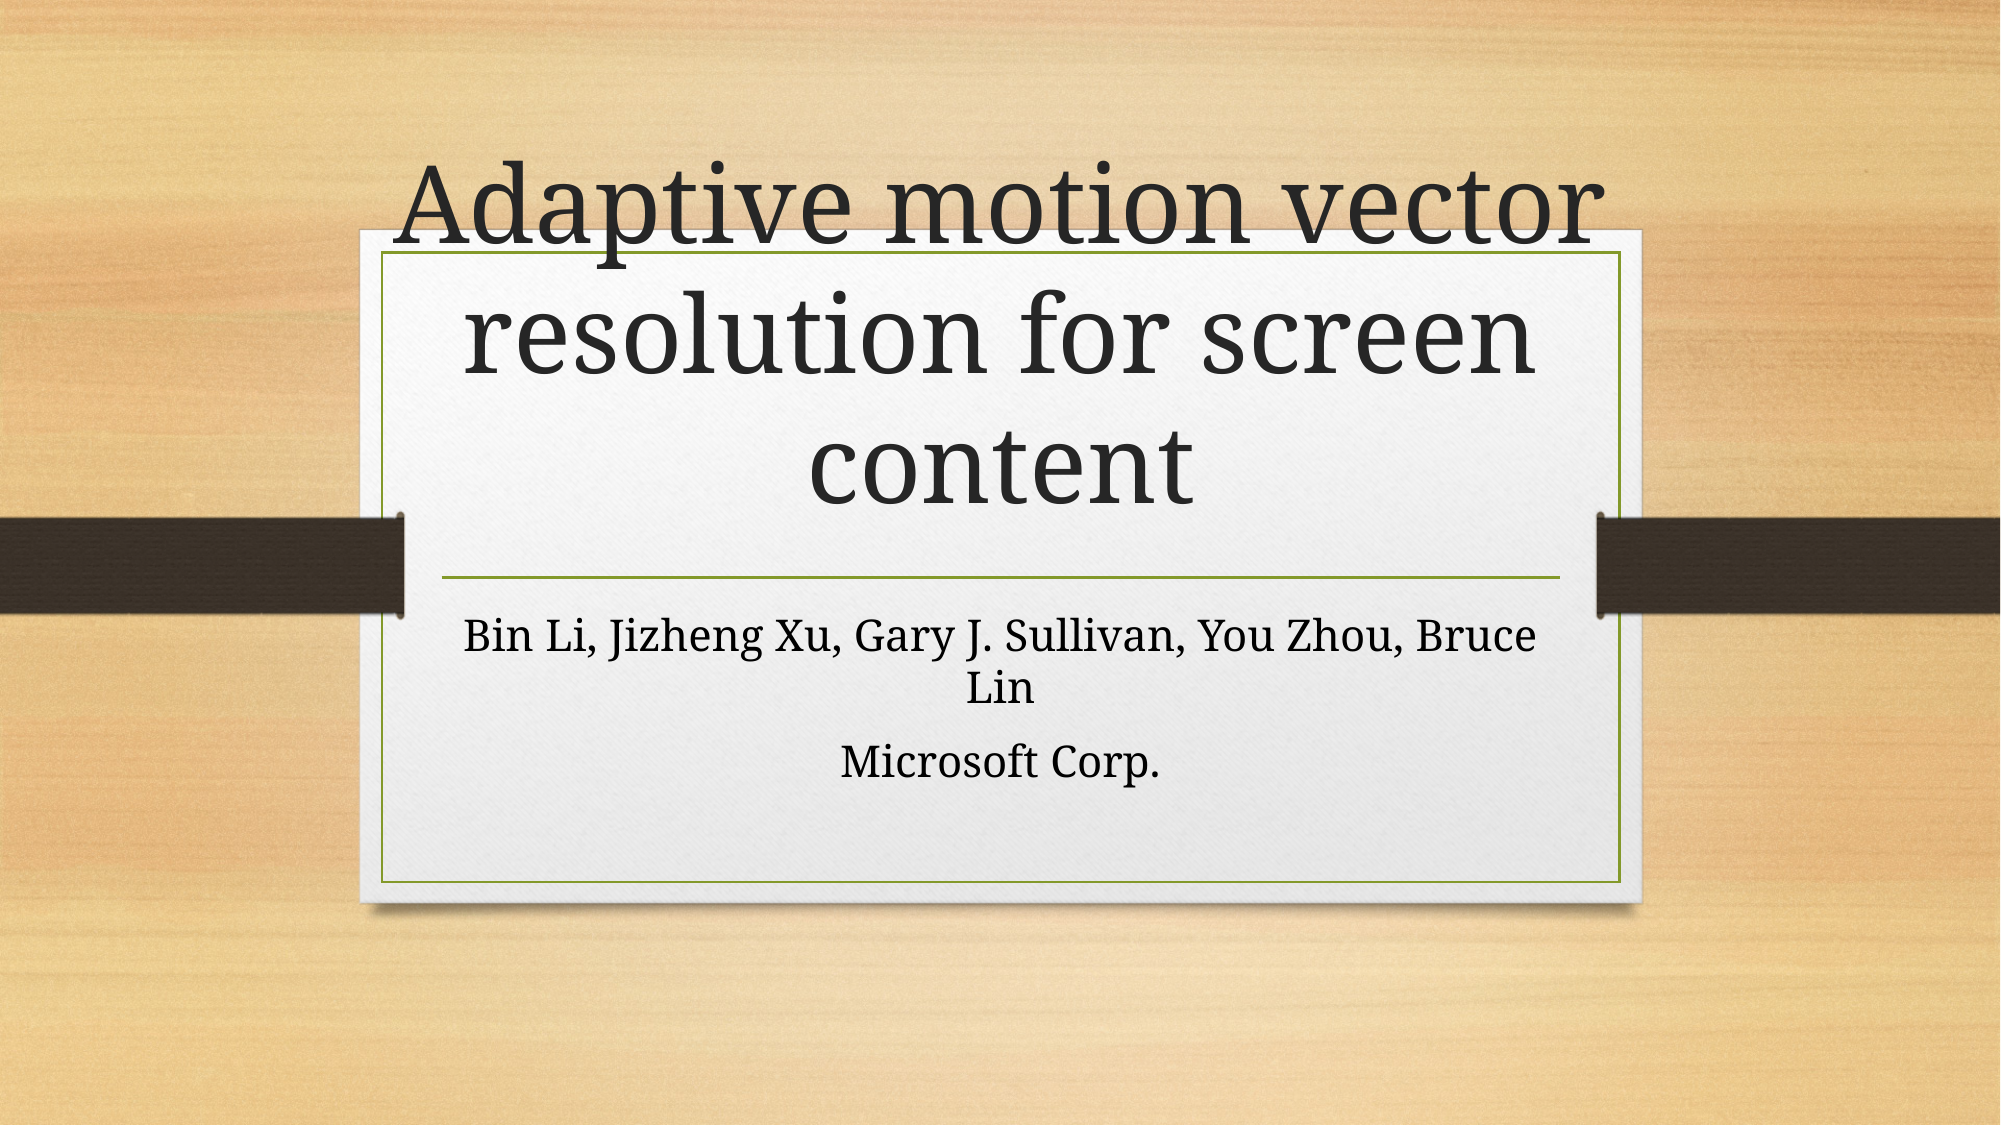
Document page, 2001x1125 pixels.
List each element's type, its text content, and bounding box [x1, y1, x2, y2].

subtitle Bin Li, Jizheng Xu, Gary J. Sullivan, You Zhou, Bruce Lin Microsoft Corp. [441, 600, 1560, 817]
title Adaptive motion vector resolution for screen content [322, 283, 1679, 533]
picture [0, 0, 2001, 1125]
